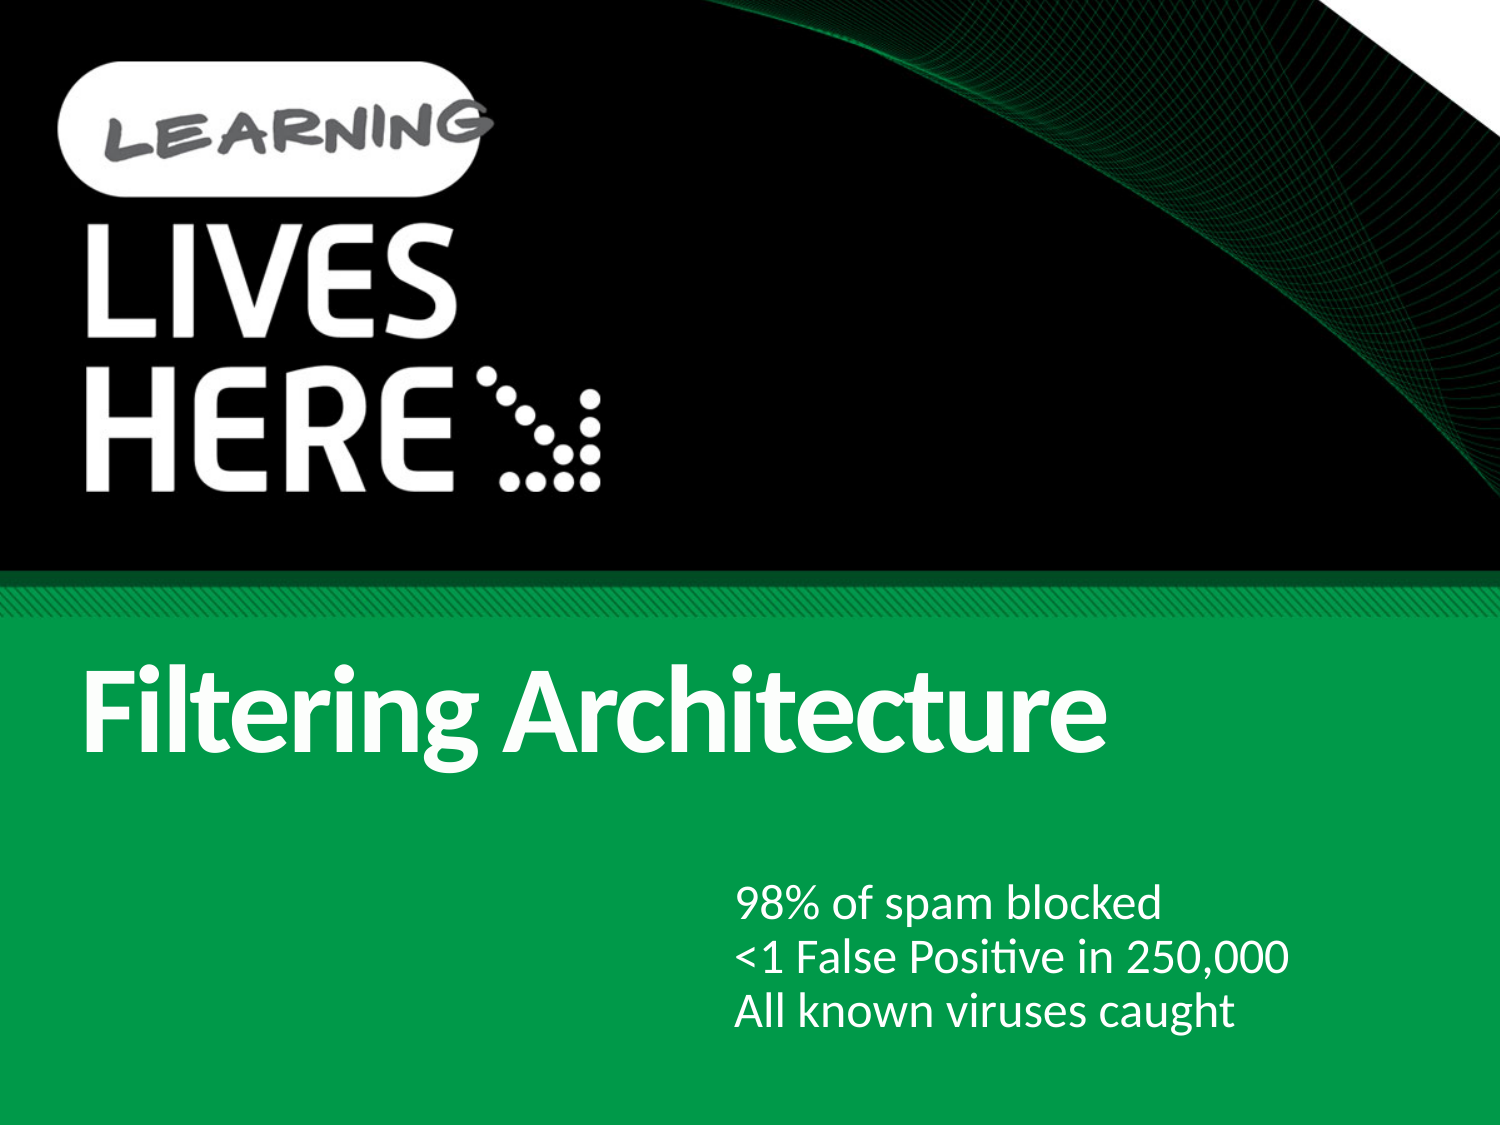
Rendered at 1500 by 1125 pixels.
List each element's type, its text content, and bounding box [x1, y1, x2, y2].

subtitle 98% of spam blocked <1 False Positive in 250,000 All known viruses caught [734, 876, 1360, 952]
picture [0, 0, 1500, 1125]
title Filtering Architecture [80, 644, 1380, 864]
